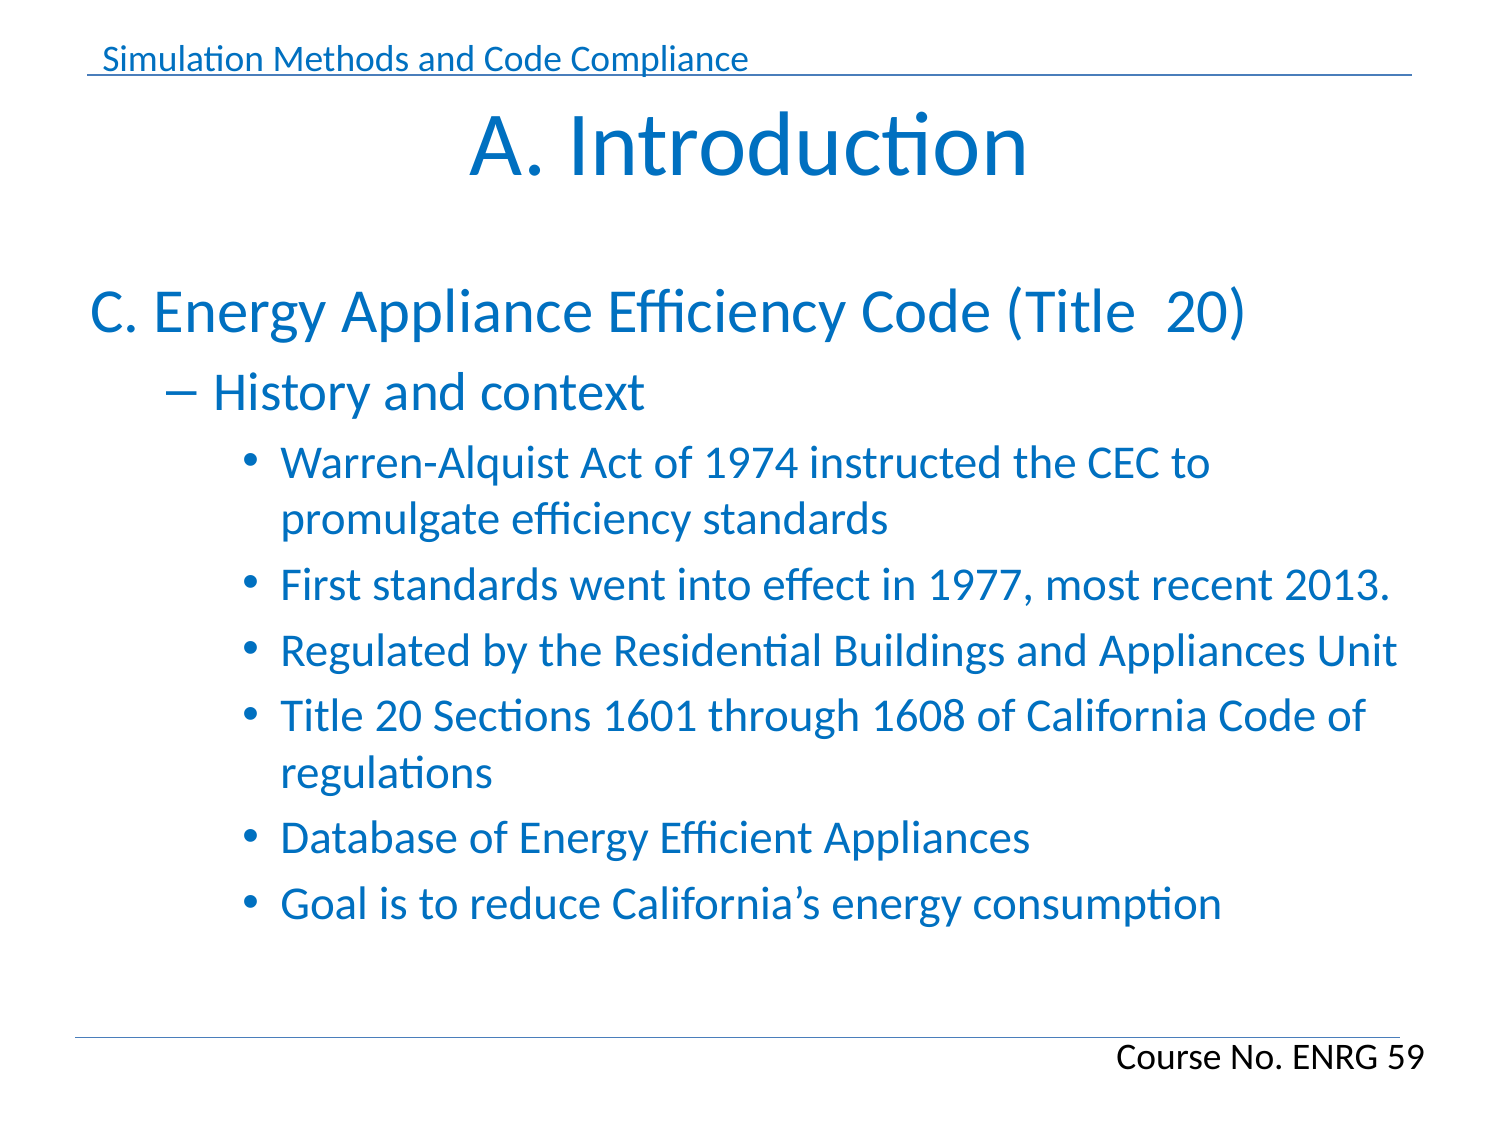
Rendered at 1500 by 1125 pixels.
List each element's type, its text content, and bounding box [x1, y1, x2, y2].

title A. Introduction [75, 45, 1425, 233]
list C. Energy Appliance Efficiency Code (Title 20) History and context Warren-Alquist Act of 1974 instructed the CEC to promulgate efficiency standards First standards went into effect in 1977, most recent 2013. Regulated by the Residential Buildings and Appliances Unit Title 20 Sections 1601 through 1608 of California Code of regulations Database of Energy Efficient Appliances Goal is to reduce California’s energy consumption [75, 262, 1425, 1005]
